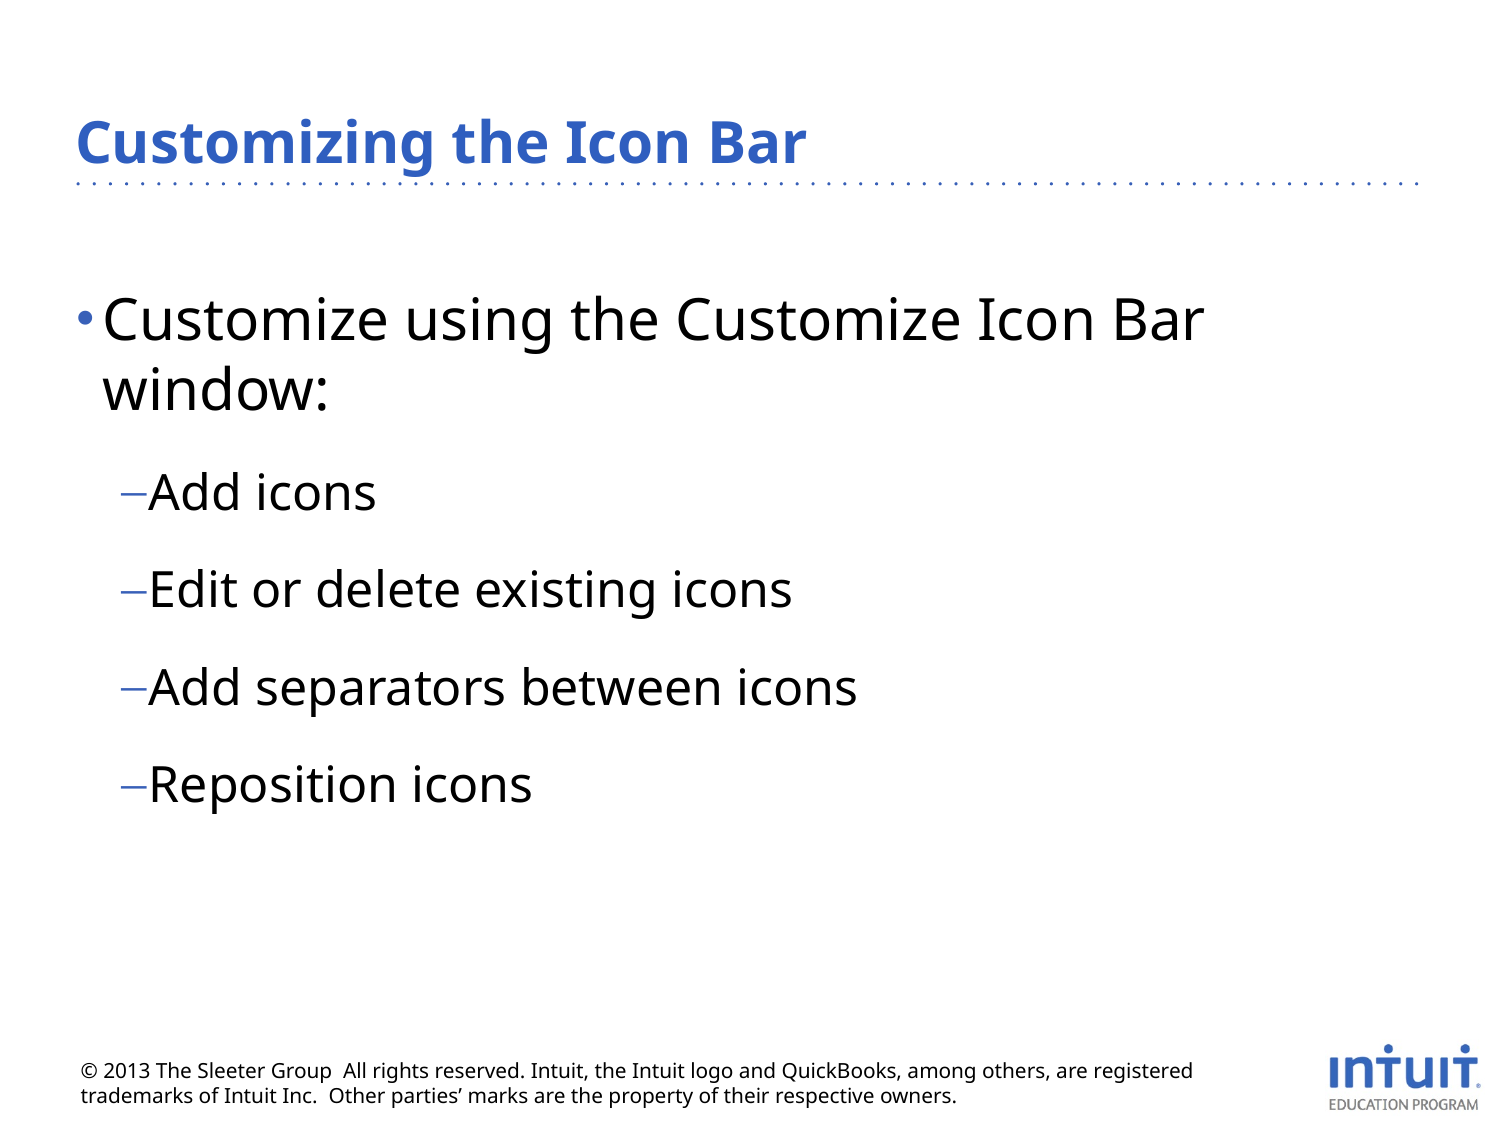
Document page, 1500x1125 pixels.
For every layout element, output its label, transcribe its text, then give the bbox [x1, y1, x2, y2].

list Customize using the Customize Icon Bar window: Add icons Edit or delete existing icons Add separators between icons Reposition icons [75, 275, 1412, 1006]
title Customizing the Icon Bar [75, 50, 1425, 175]
picture [1325, 1039, 1485, 1116]
